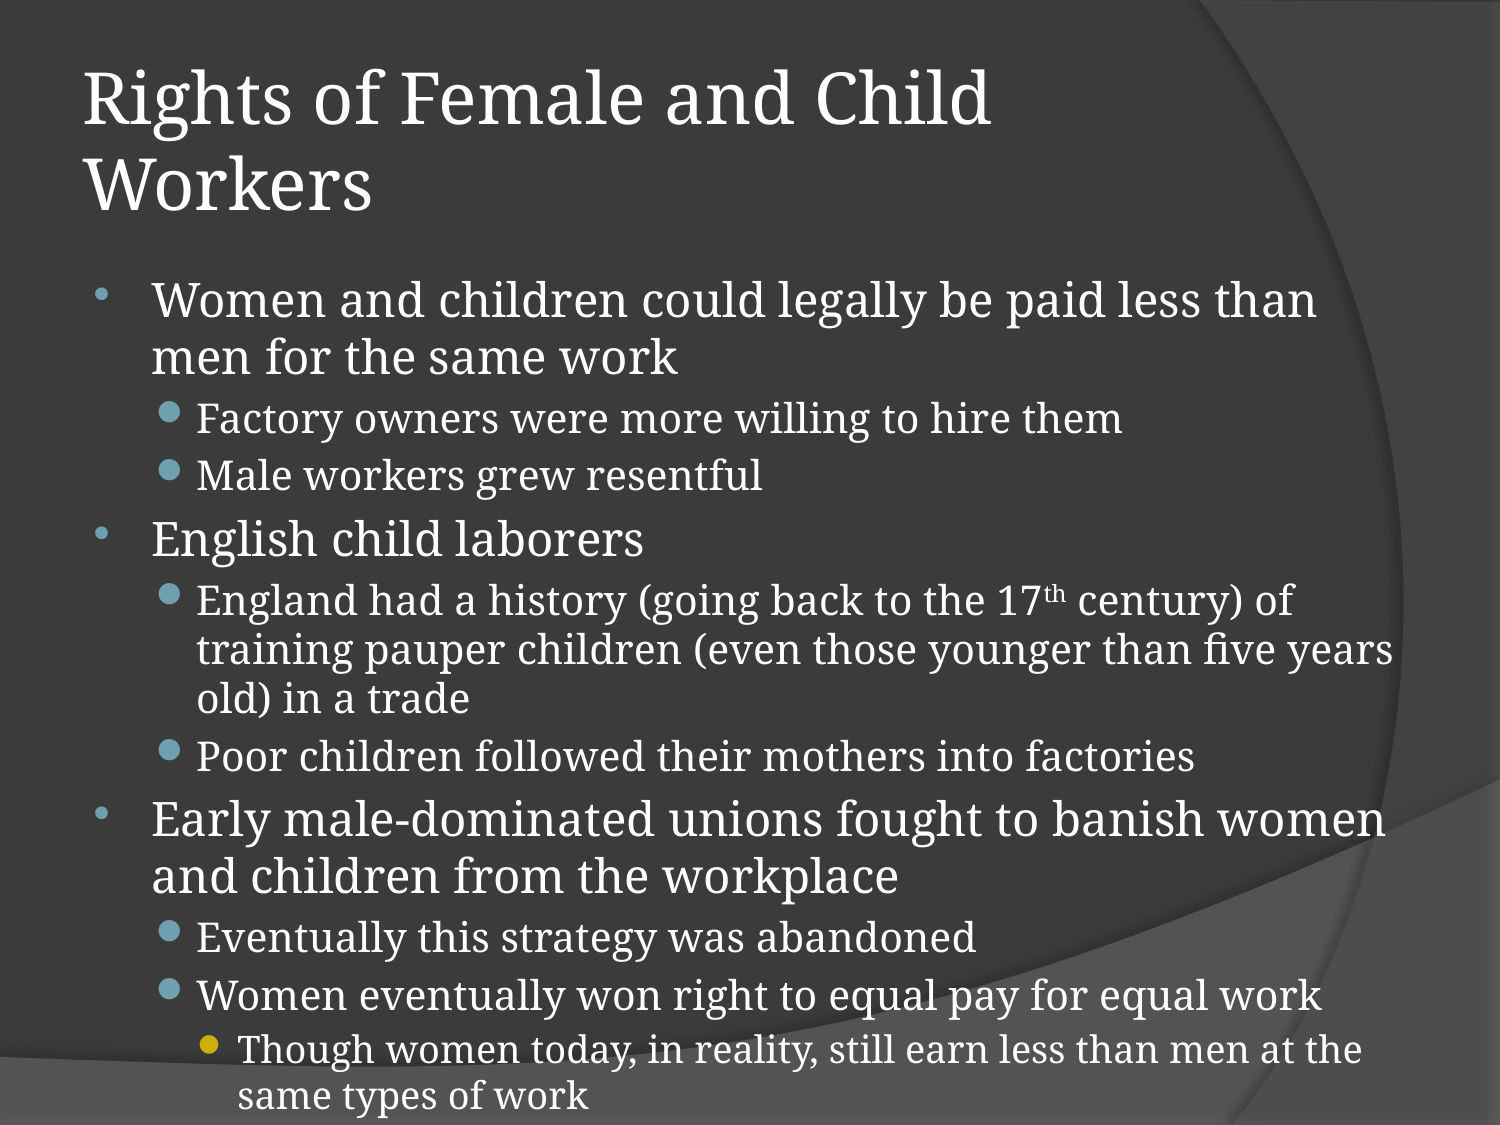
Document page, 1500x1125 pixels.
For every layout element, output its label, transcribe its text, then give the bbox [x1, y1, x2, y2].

list Women and children could legally be paid less than men for the same work Factory owners were more willing to hire them Male workers grew resentful English child laborers England had a history (going back to the 17th century) of training pauper children (even those younger than five years old) in a trade Poor children followed their mothers into factories Early male-dominated unions fought to banish women and children from the workplace Eventually this strategy was abandoned Women eventually won right to equal pay for equal work Though women today, in reality, still earn less than men at the same types of work [75, 262, 1425, 1125]
title Rights of Female and Child Workers [75, 45, 1300, 233]
